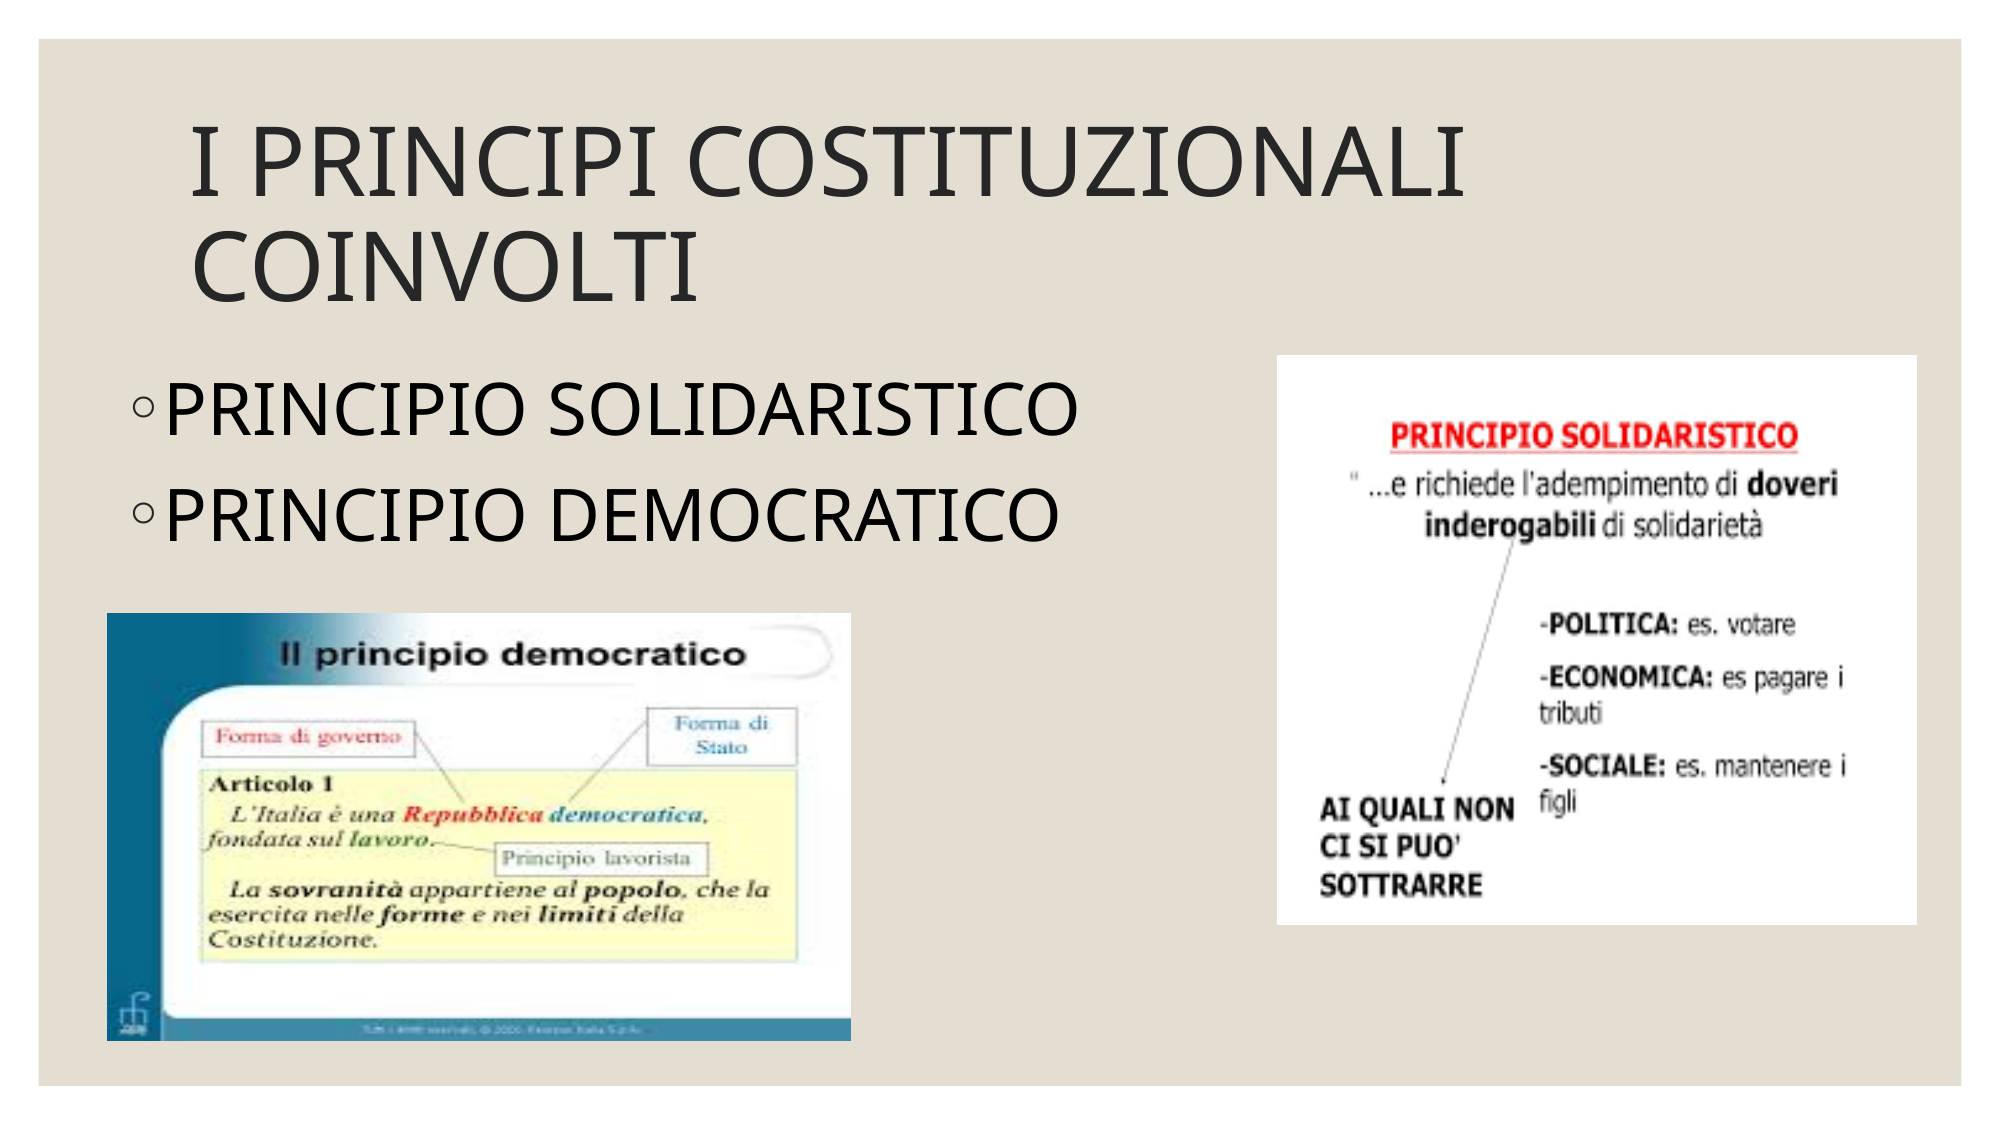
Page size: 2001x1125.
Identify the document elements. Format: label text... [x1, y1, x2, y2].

picture [152, 683, 159, 690]
picture [118, 613, 851, 1041]
title I PRINCIPI COSTITUZIONALI COINVOLTI [174, 105, 1825, 331]
list PRINCIPIO SOLIDARISTICO PRINCIPIO DEMOCRATICO [107, 355, 1128, 589]
picture [1277, 355, 1917, 925]
